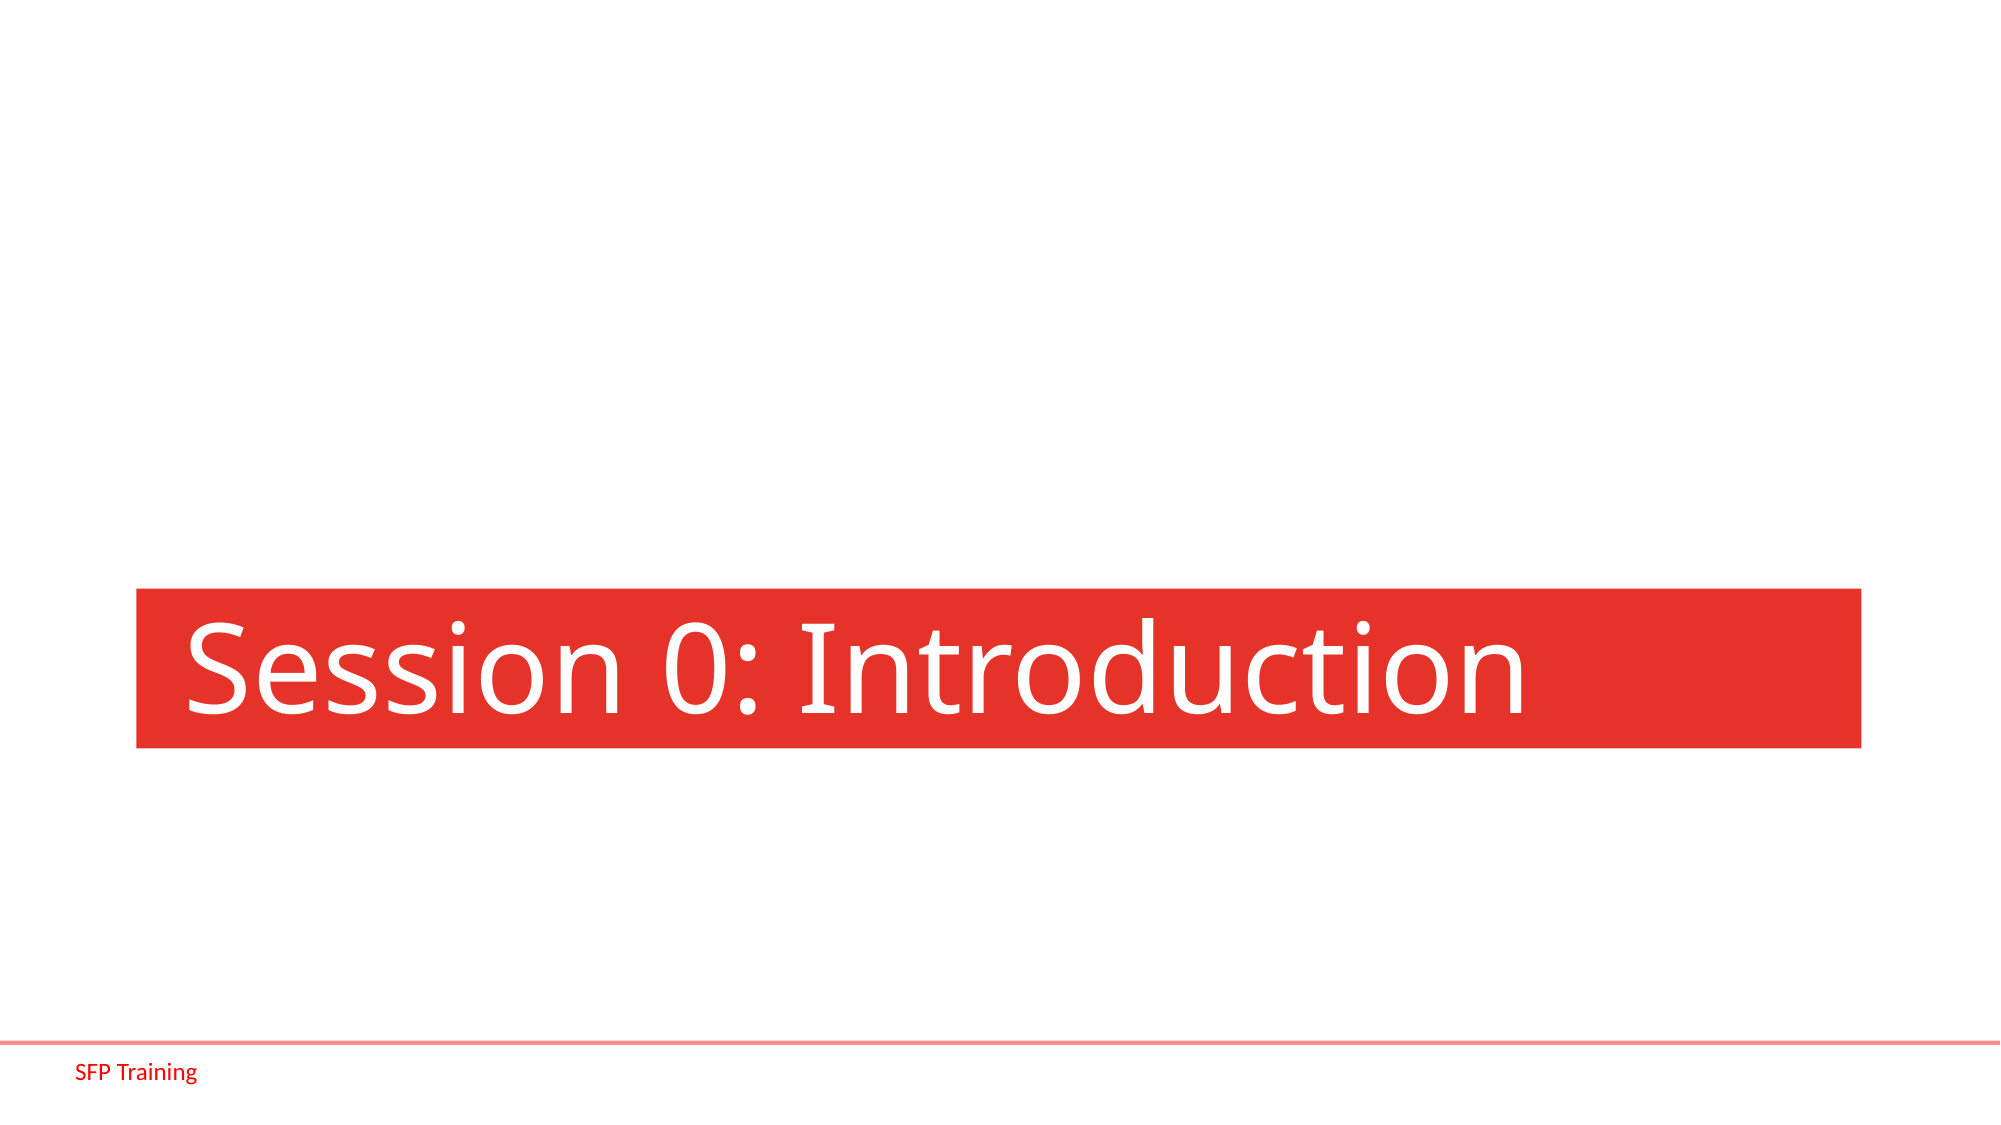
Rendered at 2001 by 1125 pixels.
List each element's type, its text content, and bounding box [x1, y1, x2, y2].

footer SFP Training [0, 1045, 474, 1101]
title Session 0: Introduction [136, 588, 1862, 749]
